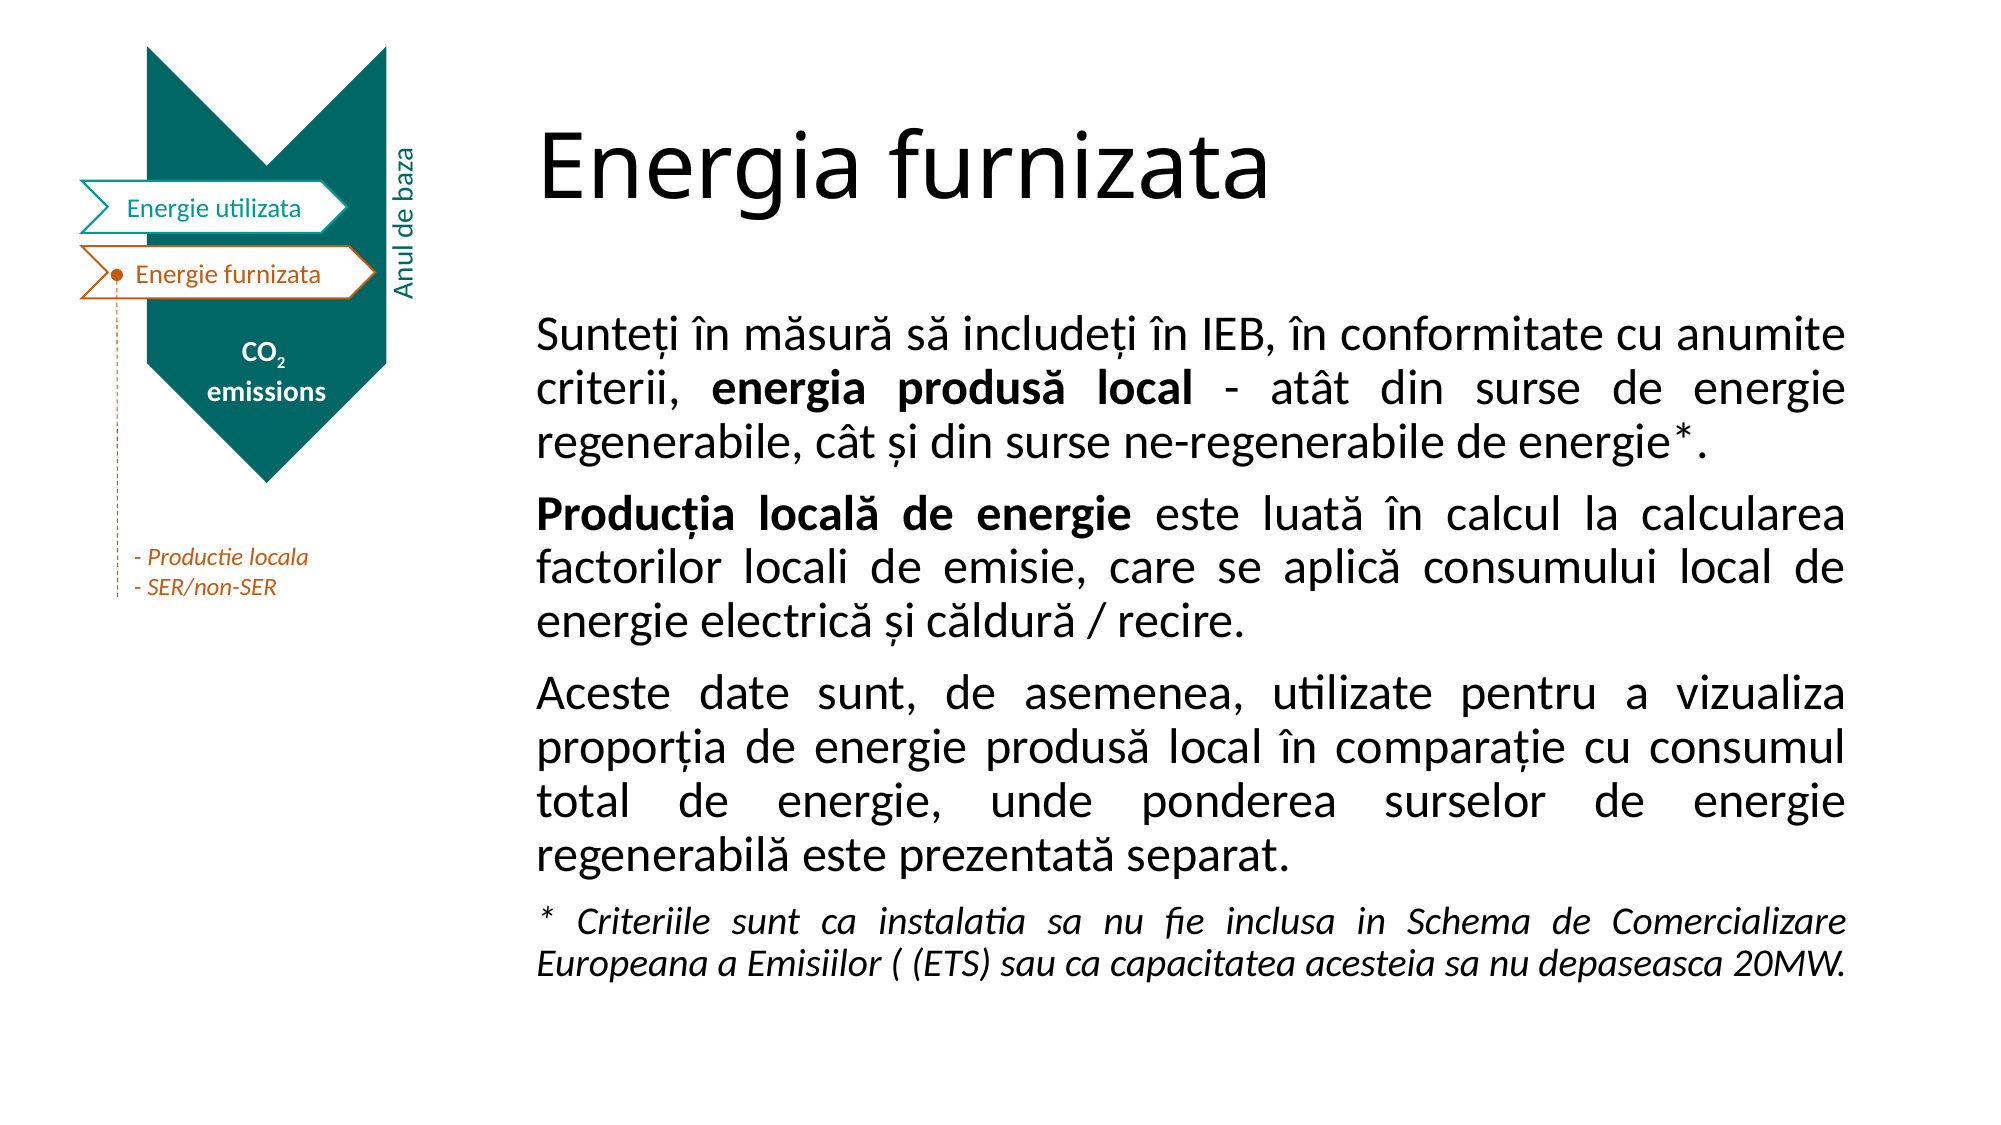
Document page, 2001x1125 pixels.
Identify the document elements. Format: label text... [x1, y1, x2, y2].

text_box CO2 emissions [146, 275, 387, 483]
text_box Energie utilizata [79, 179, 349, 234]
title Energia furnizata [521, 59, 1863, 278]
list Sunteți în măsură să includeți în IEB, în conformitate cu anumite criterii, energia produsă local - atât din surse de energie regenerabile, cât și din surse ne-regenerabile de energie*. Producția locală de energie este luată în calcul la calcularea factorilor locali de emisie, care se aplică consumului local de energie electrică și căldură / recire. Aceste date sunt, de asemenea, utilizate pentru a vizualiza proporția de energie produsă local în comparație cu consumul total de energie, unde ponderea surselor de energie regenerabilă este prezentată separat. * Criteriile sunt ca instalatia sa nu fie inclusa in Schema de Comercializare Europeana a Emisiilor ( (ETS) sau ca capacitatea acesteia sa nu depaseasca 20MW. [521, 299, 1863, 1066]
text_box Energie furnizata [79, 245, 375, 300]
text_box Anul de baza [375, 129, 426, 314]
text_box CO2 emissions [146, 46, 387, 269]
text_box - Productie locala - SER/non-SER [119, 533, 388, 609]
